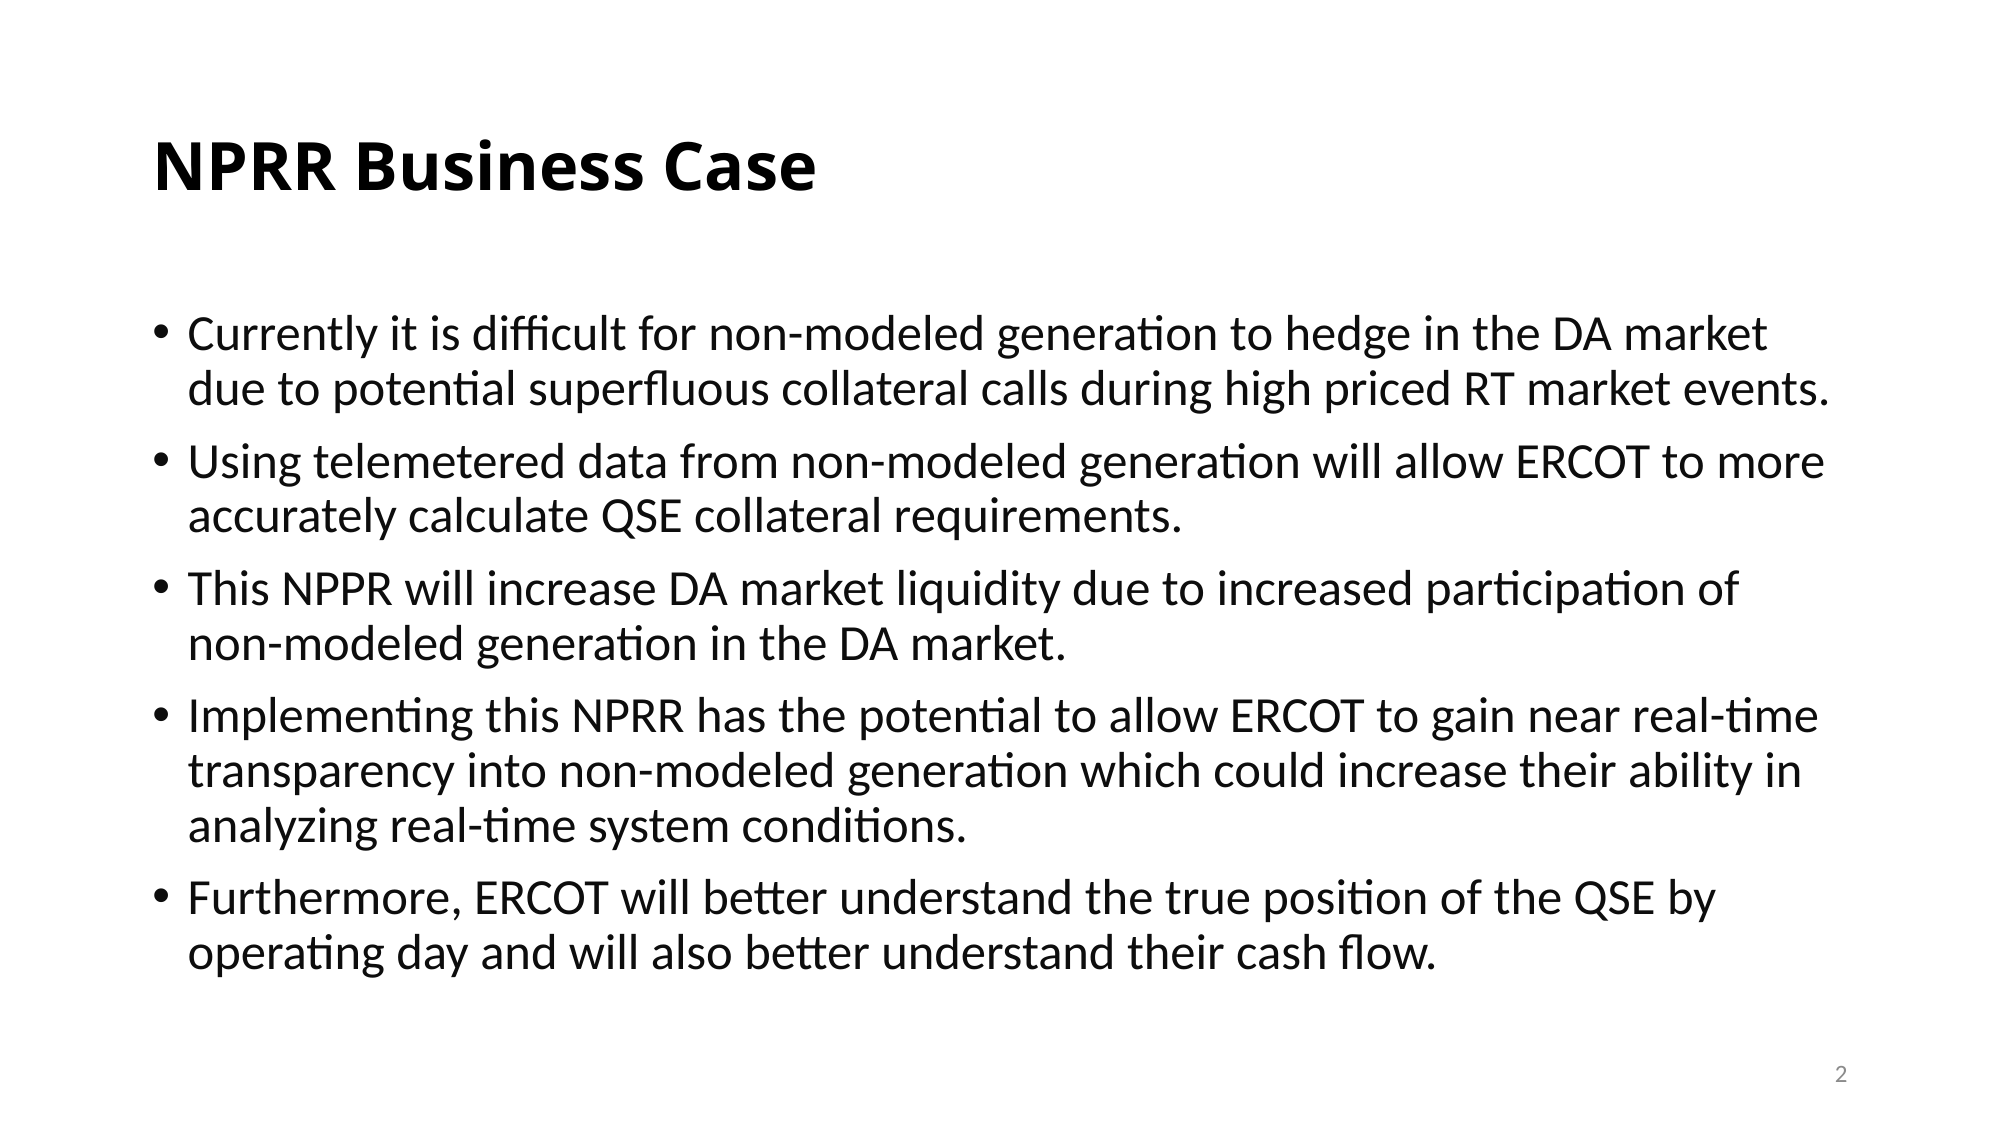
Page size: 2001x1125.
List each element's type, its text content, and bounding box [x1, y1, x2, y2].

list Currently it is difficult for non-modeled generation to hedge in the DA market due to potential superfluous collateral calls during high priced RT market events. Using telemetered data from non-modeled generation will allow ERCOT to more accurately calculate QSE collateral requirements. This NPPR will increase DA market liquidity due to increased participation of non-modeled generation in the DA market. Implementing this NPRR has the potential to allow ERCOT to gain near real-time transparency into non-modeled generation which could increase their ability in analyzing real-time system conditions. Furthermore, ERCOT will better understand the true position of the QSE by operating day and will also better understand their cash flow. [137, 299, 1863, 1014]
title NPRR Business Case [137, 59, 1863, 278]
slide_number 2 [1412, 1042, 1863, 1103]
